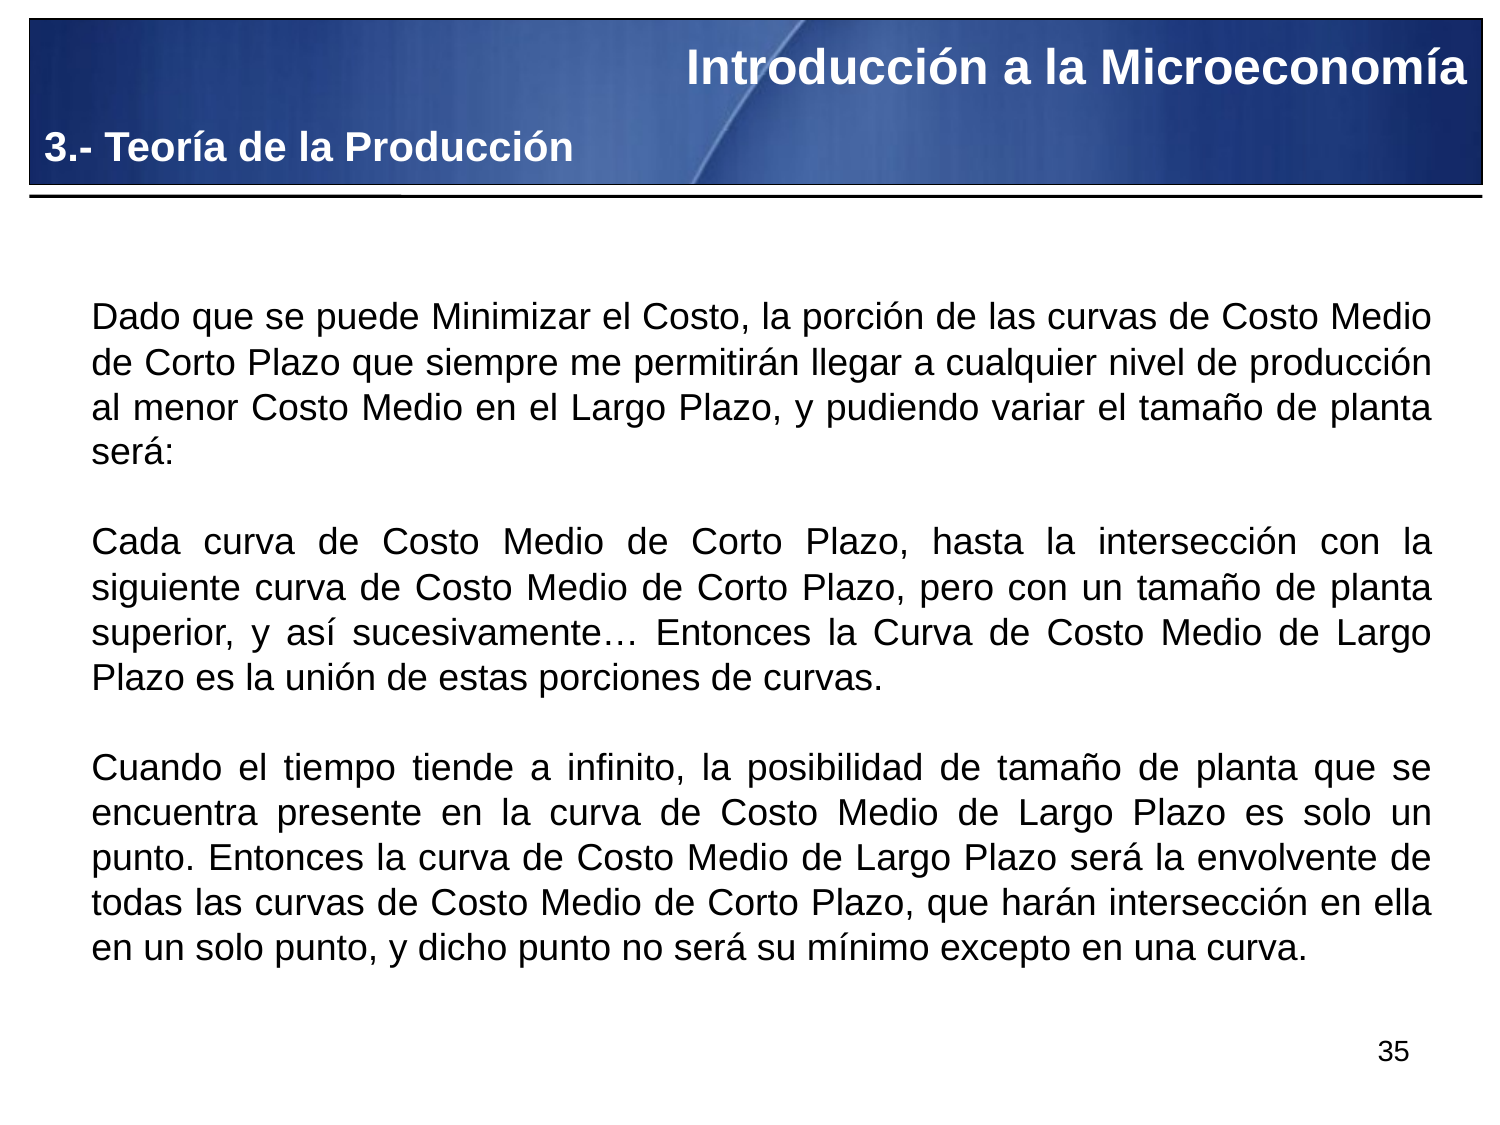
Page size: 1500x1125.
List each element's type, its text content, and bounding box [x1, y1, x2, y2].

text_box 3.- Teoría de la Producción [29, 112, 632, 178]
text_box Dado que se puede Minimizar el Costo, la porción de las curvas de Costo Medio de Corto Plazo que siempre me permitirán llegar a cualquier nivel de producción al menor Costo Medio en el Largo Plazo, y pudiendo variar el tamaño de planta será: Cada curva de Costo Medio de Corto Plazo, hasta la intersección con la siguiente curva de Costo Medio de Corto Plazo, pero con un tamaño de planta superior, y así sucesivamente… Entonces la Curva de Costo Medio de Largo Plazo es la unión de estas porciones de curvas. Cuando el tiempo tiende a infinito, la posibilidad de tamaño de planta que se encuentra presente en la curva de Costo Medio de Largo Plazo es solo un punto. Entonces la curva de Costo Medio de Largo Plazo será la envolvente de todas las curvas de Costo Medio de Corto Plazo, que harán intersección en ella en un solo punto, y dicho punto no será su mínimo excepto en una curva. [76, 285, 1448, 975]
text_box Introducción a la Microeconomía [608, 26, 1483, 102]
slide_number 35 [1074, 1024, 1426, 1103]
text_box [29, 19, 1483, 185]
